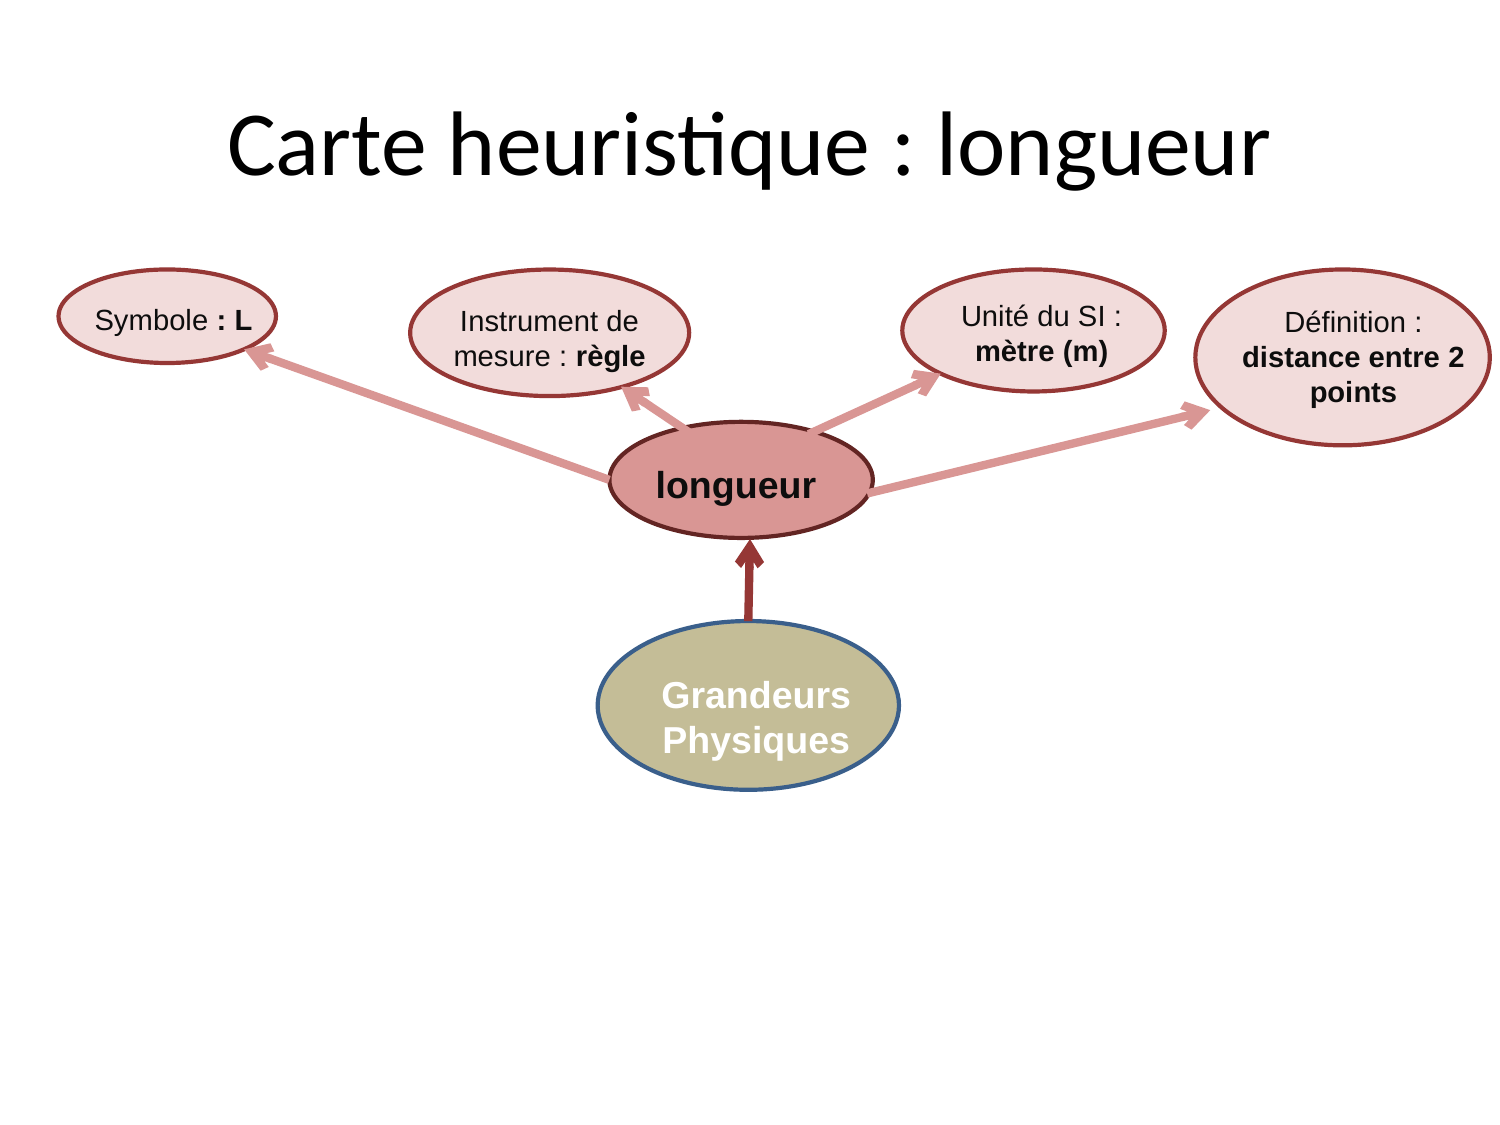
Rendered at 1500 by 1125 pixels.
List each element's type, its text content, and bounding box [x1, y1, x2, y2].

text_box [58, 269, 280, 364]
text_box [902, 269, 1165, 392]
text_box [808, 373, 941, 435]
title Carte heuristique : longueur [75, 45, 1425, 233]
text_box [597, 620, 900, 791]
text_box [866, 409, 1211, 494]
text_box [609, 421, 874, 560]
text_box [1195, 269, 1500, 446]
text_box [243, 349, 610, 481]
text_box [620, 386, 694, 436]
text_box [409, 269, 690, 390]
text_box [707, 578, 791, 582]
